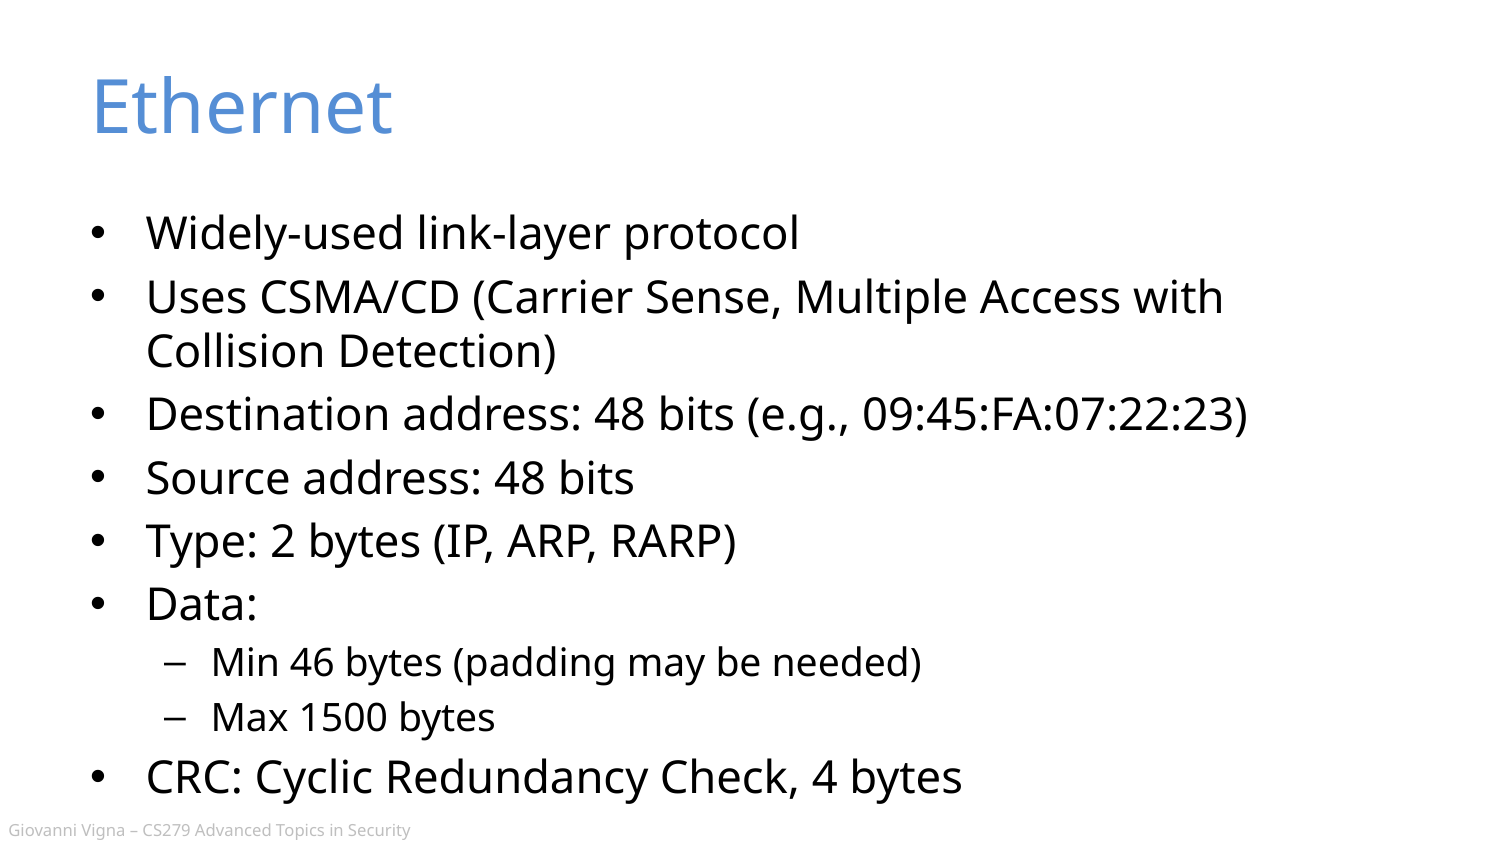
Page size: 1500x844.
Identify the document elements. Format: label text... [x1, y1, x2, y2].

title Ethernet [75, 33, 1425, 175]
list Widely-used link-layer protocol Uses CSMA/CD (Carrier Sense, Multiple Access with Collision Detection) Destination address: 48 bits (e.g., 09:45:FA:07:22:23) Source address: 48 bits Type: 2 bytes (IP, ARP, RARP) Data: Min 46 bytes (padding may be needed) Max 1500 bytes CRC: Cyclic Redundancy Check, 4 bytes [75, 196, 1425, 813]
